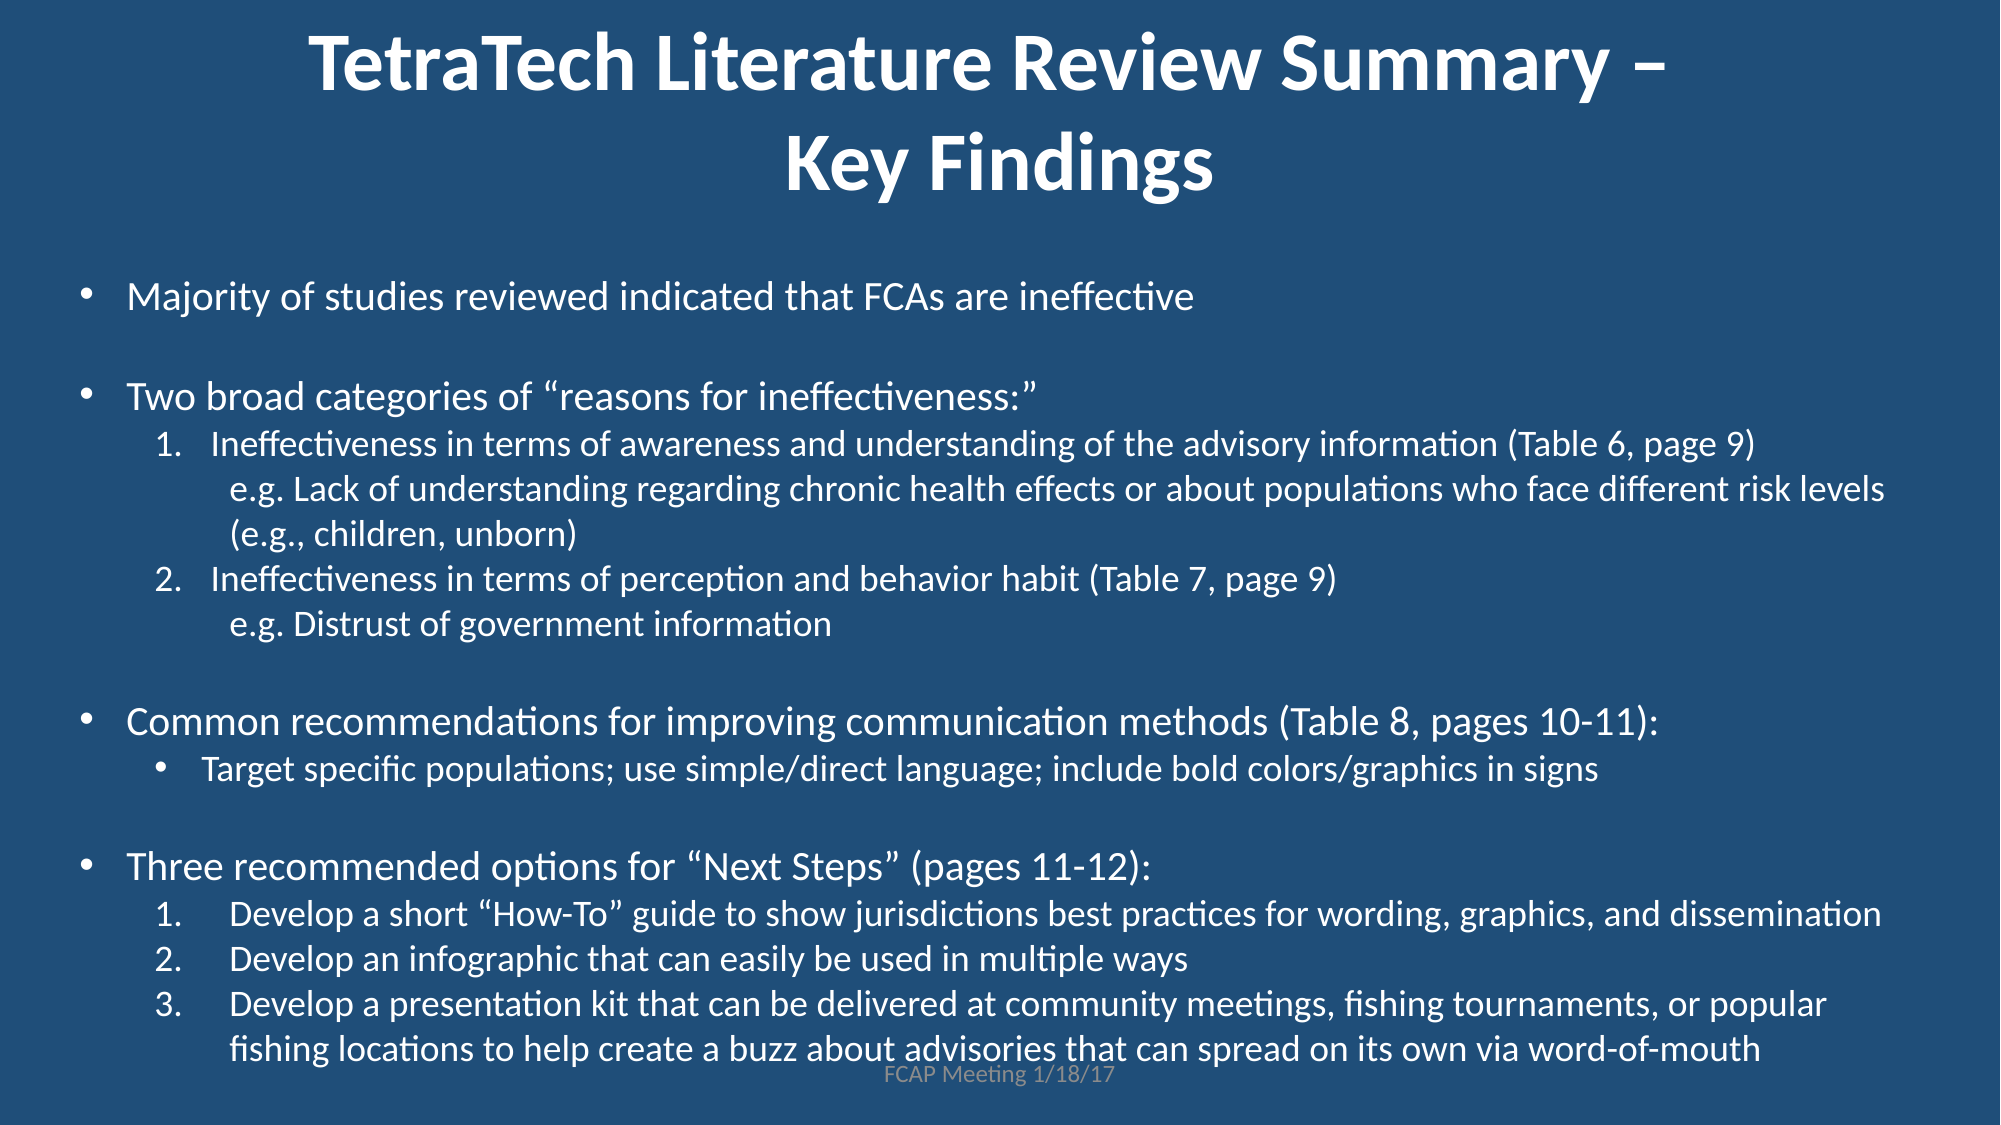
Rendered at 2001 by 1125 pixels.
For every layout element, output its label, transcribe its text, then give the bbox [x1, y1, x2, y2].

text_box TetraTech Literature Review Summary – Key Findings [0, 0, 2000, 215]
footer FCAP Meeting 1/18/17 [662, 1042, 1338, 1103]
text_box Majority of studies reviewed indicated that FCAs are ineffective Two broad categories of “reasons for ineffectiveness:” Ineffectiveness in terms of awareness and understanding of the advisory information (Table 6, page 9) e.g. Lack of understanding regarding chronic health effects or about populations who face different risk levels (e.g., children, unborn) Ineffectiveness in terms of perception and behavior habit (Table 7, page 9) e.g. Distrust of government information Common recommendations for improving communication methods (Table 8, pages 10-11): Target specific populations; use simple/direct language; include bold colors/graphics in signs Three recommended options for “Next Steps” (pages 11-12): Develop a short “How-To” guide to show jurisdictions best practices for wording, graphics, and dissemination Develop an infographic that can easily be used in multiple ways Develop a presentation kit that can be delivered at community meetings, fishing tournaments, or popular fishing locations to help create a buzz about advisories that can spread on its own via word-of-mouth [64, 261, 1953, 1077]
